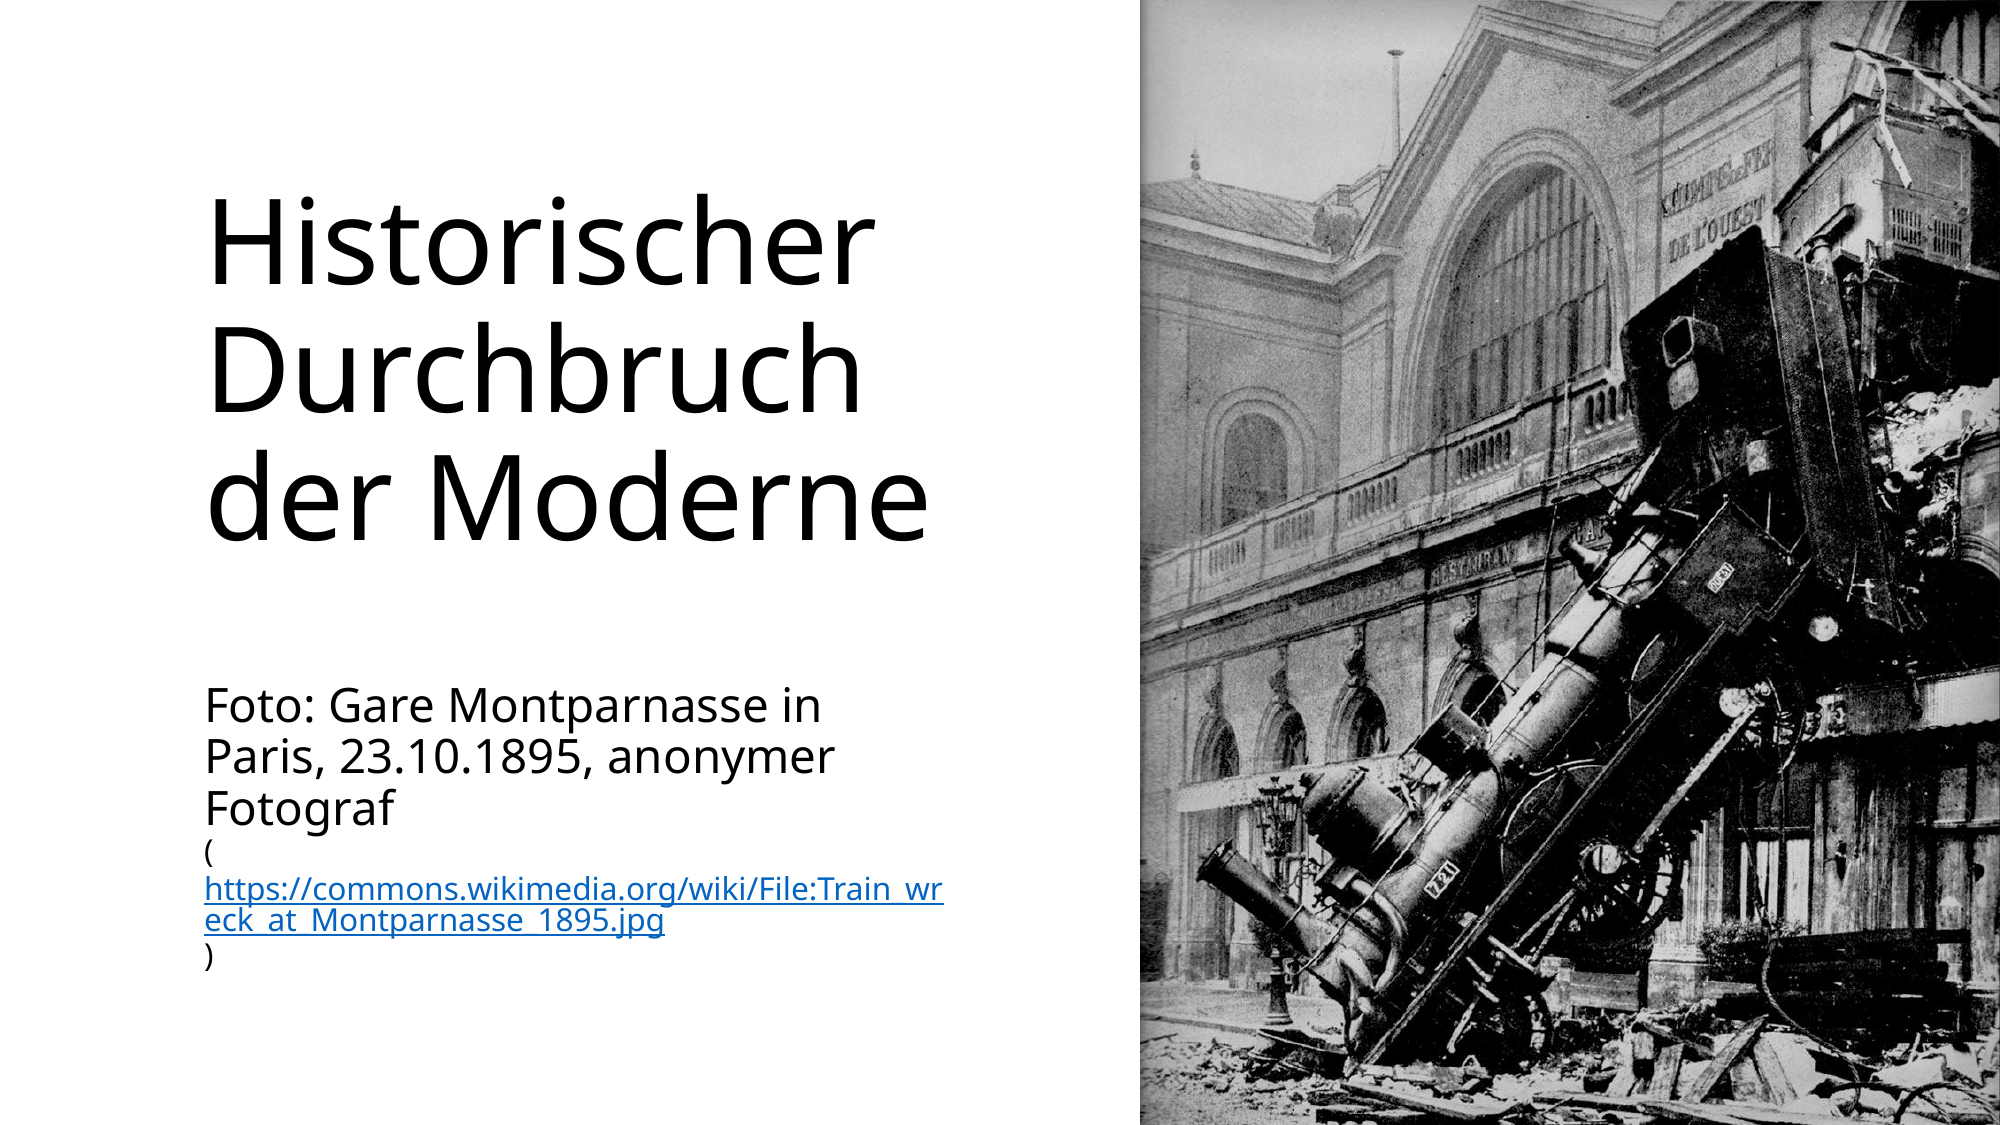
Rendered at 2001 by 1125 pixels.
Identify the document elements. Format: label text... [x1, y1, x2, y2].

picture [1140, 0, 2000, 1125]
title Historischer Durchbruch der Moderne Foto: Gare Montparnasse in Paris, 23.10.1895, anonymer Fotograf (https://commons.wikimedia.org/wiki/File:Train_wreck_at_Montparnasse_1895.jpg) [189, 132, 968, 1030]
